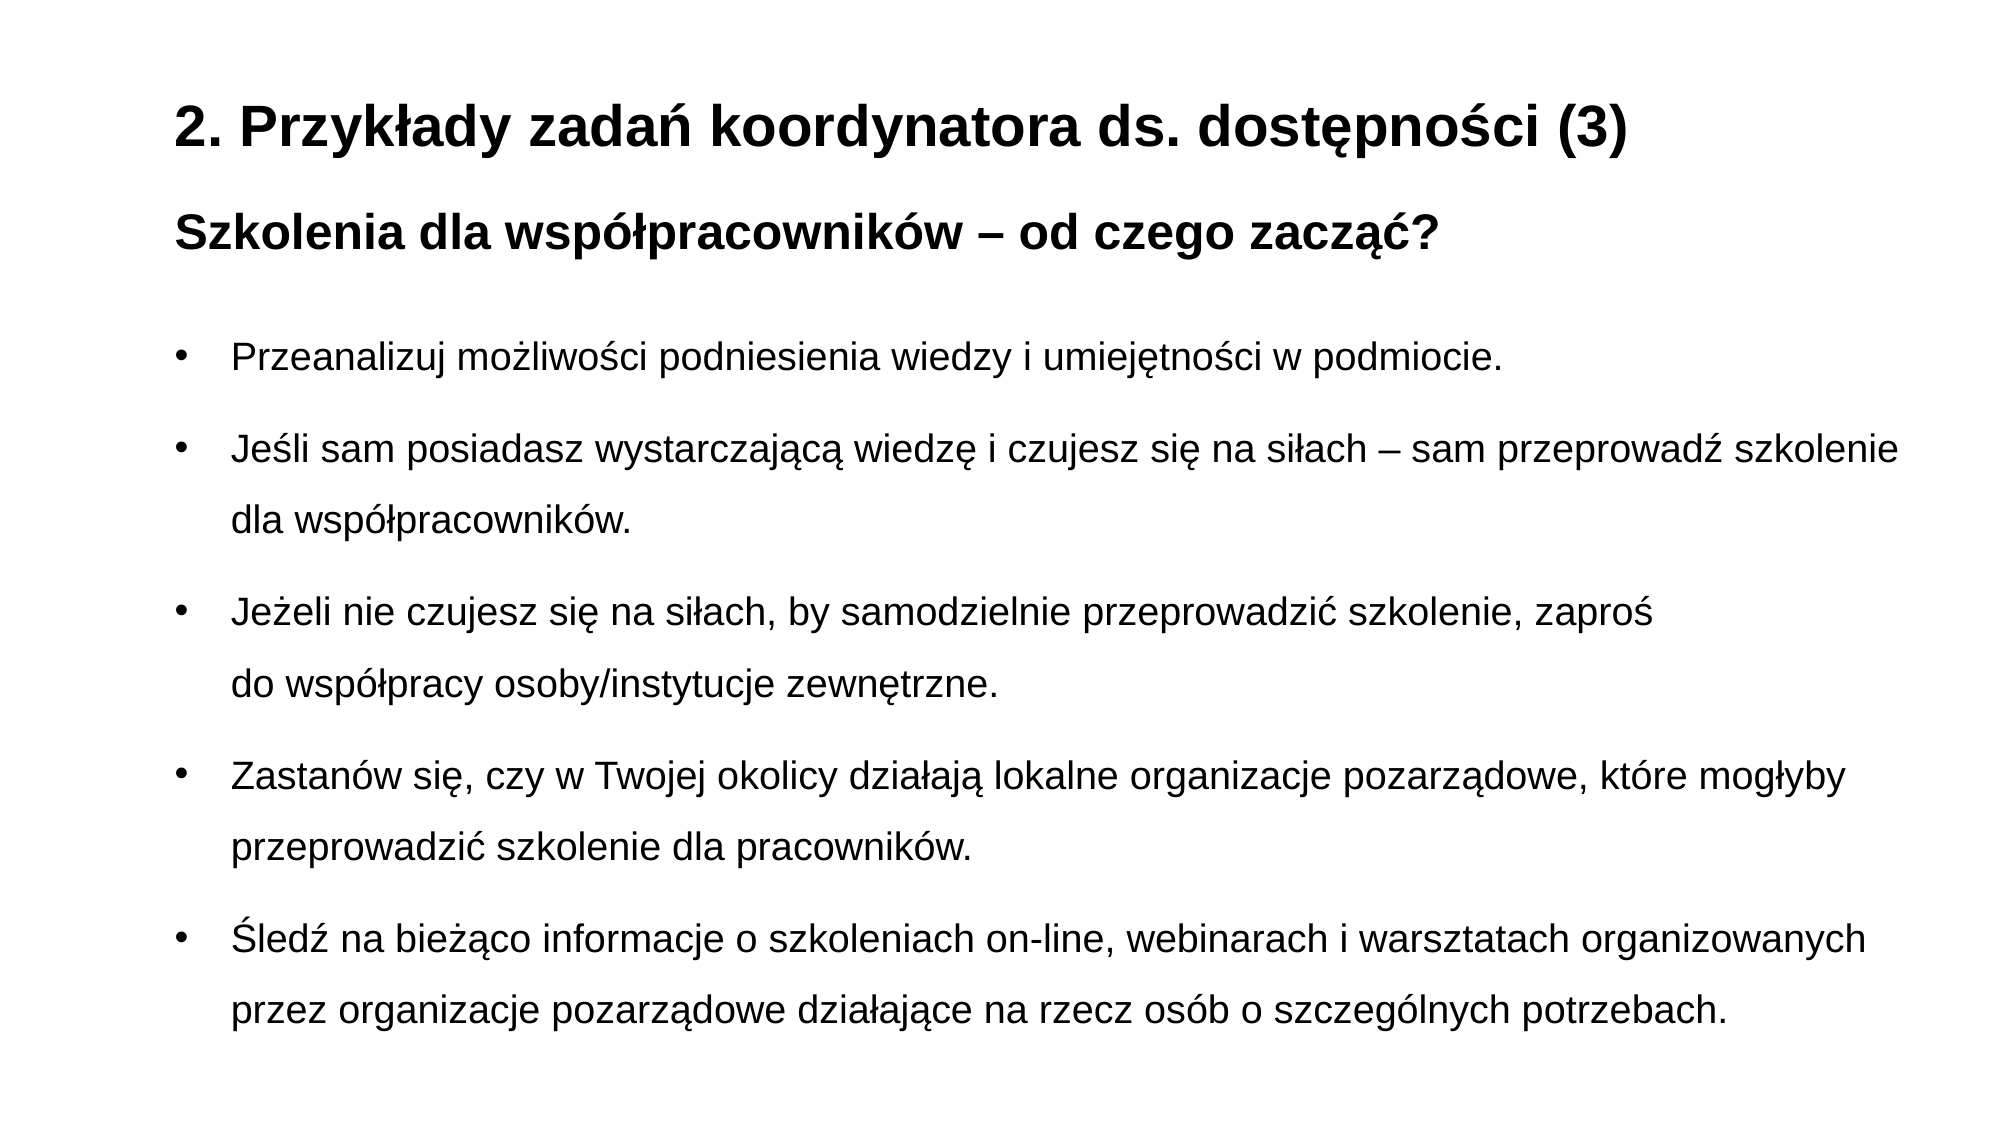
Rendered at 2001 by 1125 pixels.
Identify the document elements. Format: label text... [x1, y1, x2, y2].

title Szkolenia dla współpracowników – od czego zacząć? [159, 64, 1565, 268]
text_box 2. Przykłady zadań koordynatora ds. dostępności (3) [1565, 80, 1758, 166]
subtitle Przeanalizuj możliwości podniesienia wiedzy i umiejętności w podmiocie. Jeśli sam posiadasz wystarczającą wiedzę i czujesz się na siłach – sam przeprowadź szkolenie dla współpracowników. Jeżeli nie czujesz się na siłach, by samodzielnie przeprowadzić szkolenie, zaproś do współpracy osoby/instytucje zewnętrzne. Zastanów się, czy w Twojej okolicy działają lokalne organizacje pozarządowe, które mogłyby przeprowadzić szkolenie dla pracowników. Śledź na bieżąco informacje o szkoleniach on-line, webinarach i warsztatach organizowanych przez organizacje pozarządowe działające na rzecz osób o szczególnych potrzebach. [159, 299, 1919, 1044]
